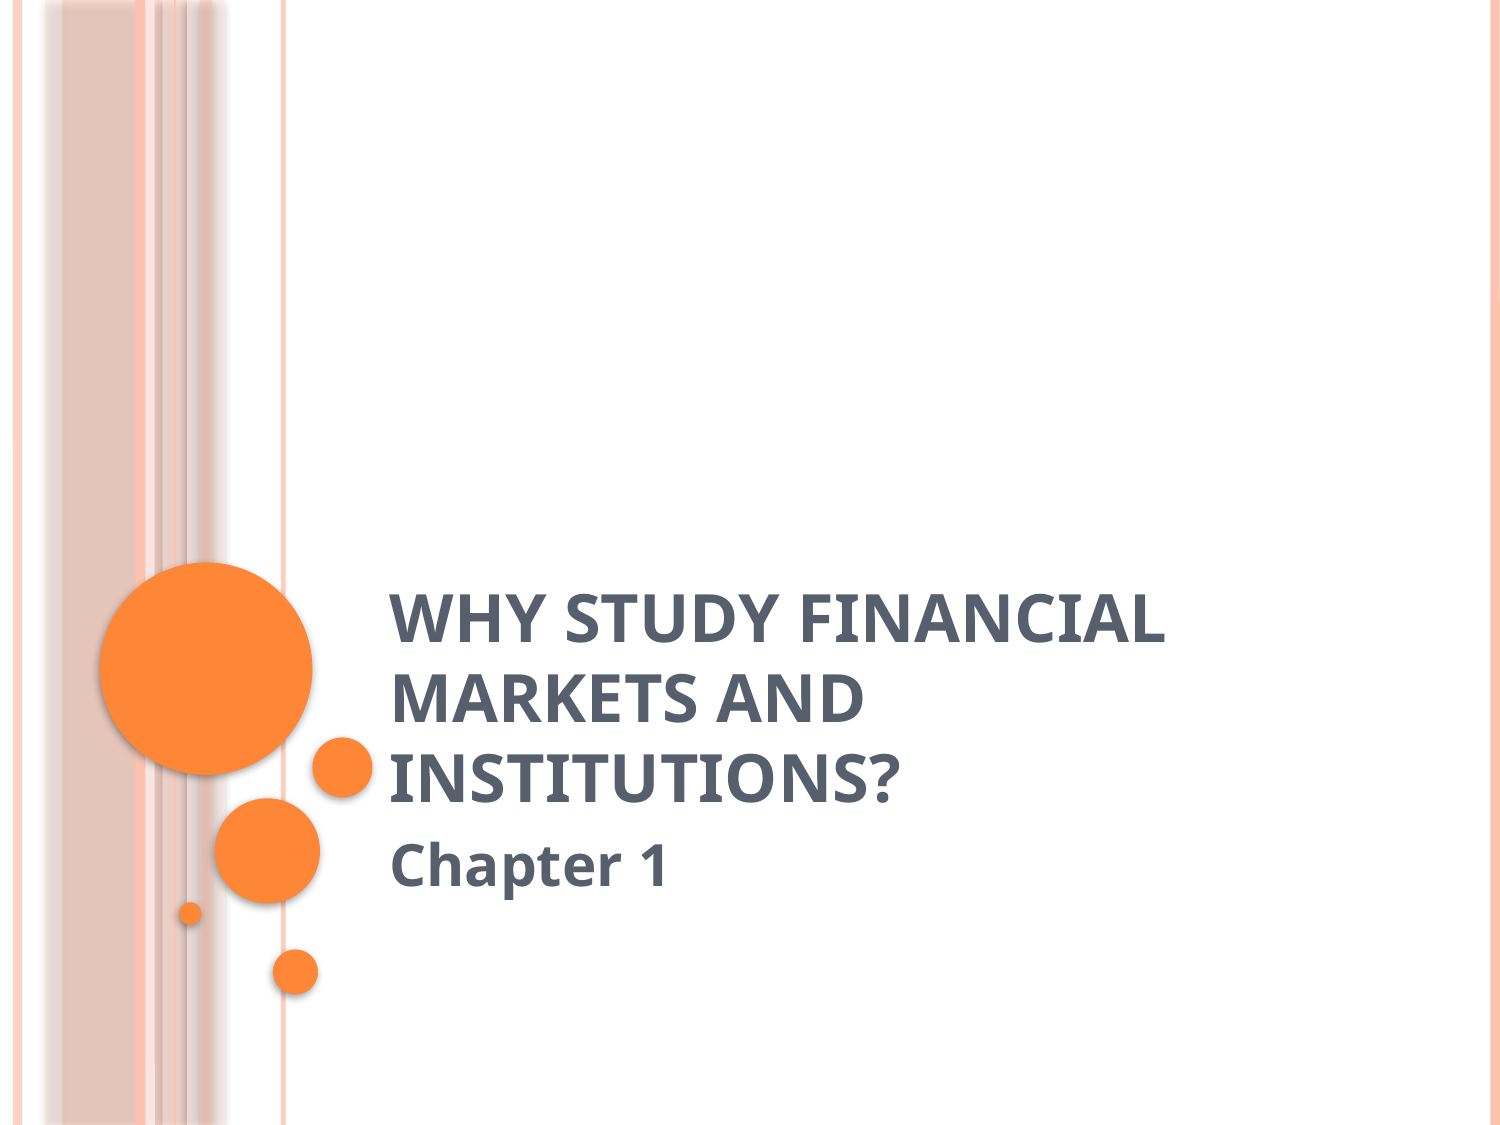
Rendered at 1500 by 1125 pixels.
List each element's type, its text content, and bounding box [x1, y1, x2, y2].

title Why study financial markets and institutions? [375, 512, 1388, 820]
subtitle Chapter 1 [375, 820, 1388, 1046]
